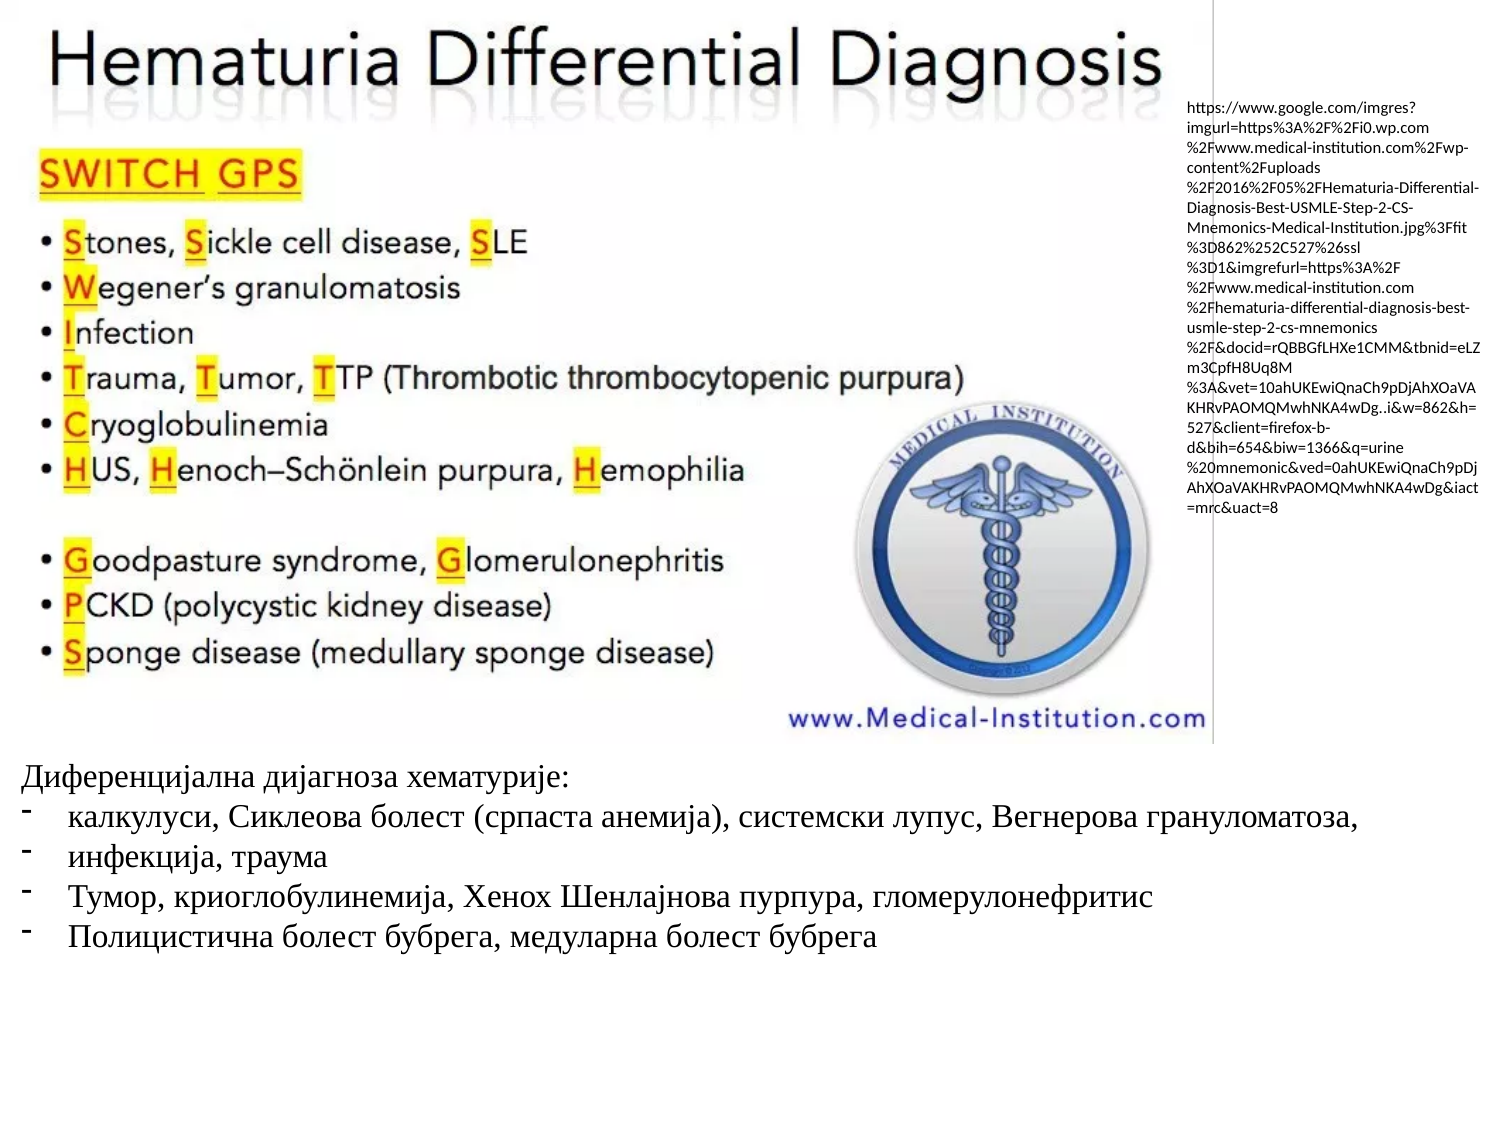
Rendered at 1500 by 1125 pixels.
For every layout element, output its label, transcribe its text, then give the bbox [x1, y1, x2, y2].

text_box Диференцијална дијагноза хематурије: калкулуси, Сиклеова болест (српаста анемија), системски лупус, Вегнерова грануломатоза, инфекција, траума Тумор, криоглобулинемија, Хенох Шенлајнова пурпура, гломерулонефритис Полицистична болест бубрега, медуларна болест бубрега [6, 746, 1375, 962]
picture [0, 0, 1214, 745]
text_box https://www.google.com/imgres?imgurl=https%3A%2F%2Fi0.wp.com%2Fwww.medical-institution.com%2Fwp-content%2Fuploads%2F2016%2F05%2FHematuria-Differential-Diagnosis-Best-USMLE-Step-2-CS-Mnemonics-Medical-Institution.jpg%3Ffit%3D862%252C527%26ssl%3D1&imgrefurl=https%3A%2F%2Fwww.medical-institution.com%2Fhematuria-differential-diagnosis-best-usmle-step-2-cs-mnemonics%2F&docid=rQBBGfLHXe1CMM&tbnid=eLZm3CpfH8Uq8M%3A&vet=10ahUKEwiQnaCh9pDjAhXOaVAKHRvPAOMQMwhNKA4wDg..i&w=862&h=527&client=firefox-b-d&bih=654&biw=1366&q=urine%20mnemonic&ved=0ahUKEwiQnaCh9pDjAhXOaVAKHRvPAOMQMwhNKA4wDg&iact=mrc&uact=8 [1218, 89, 1500, 524]
